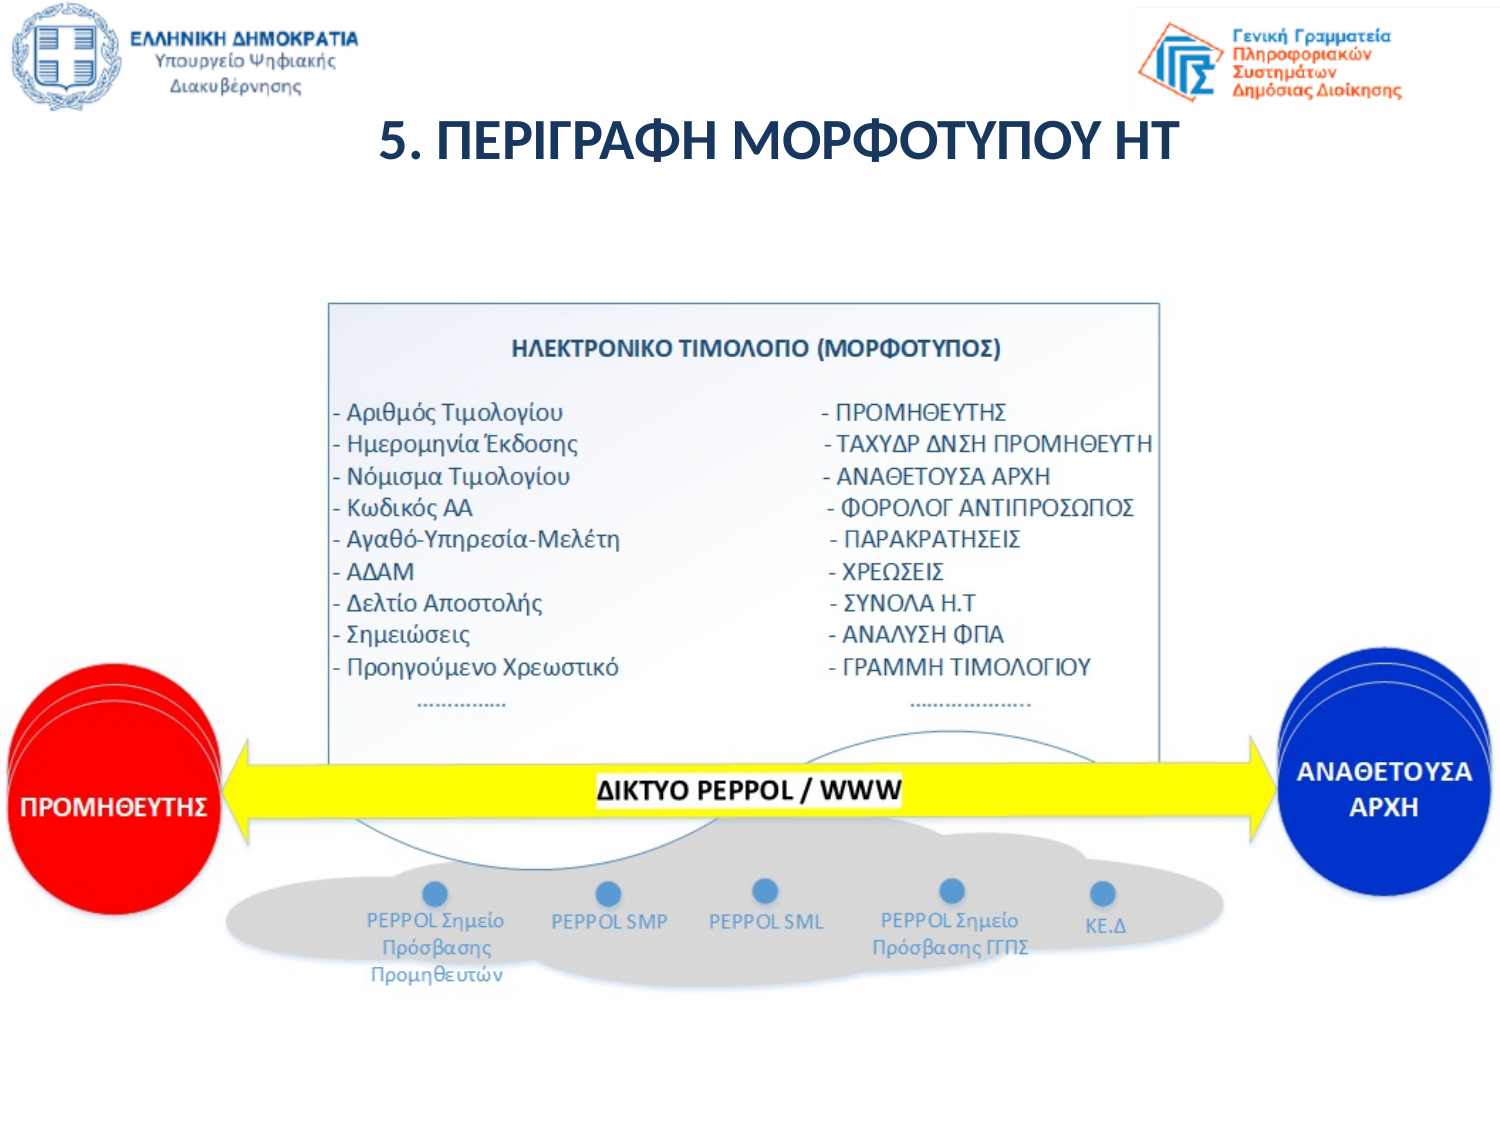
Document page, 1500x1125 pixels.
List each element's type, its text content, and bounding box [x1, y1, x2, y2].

title 5. ΠΕΡΙΓΡΑΦΗ ΜΟΡΦΟΤΥΠΟΥ ΗΤ [265, 66, 1294, 206]
picture [0, 293, 1500, 1000]
